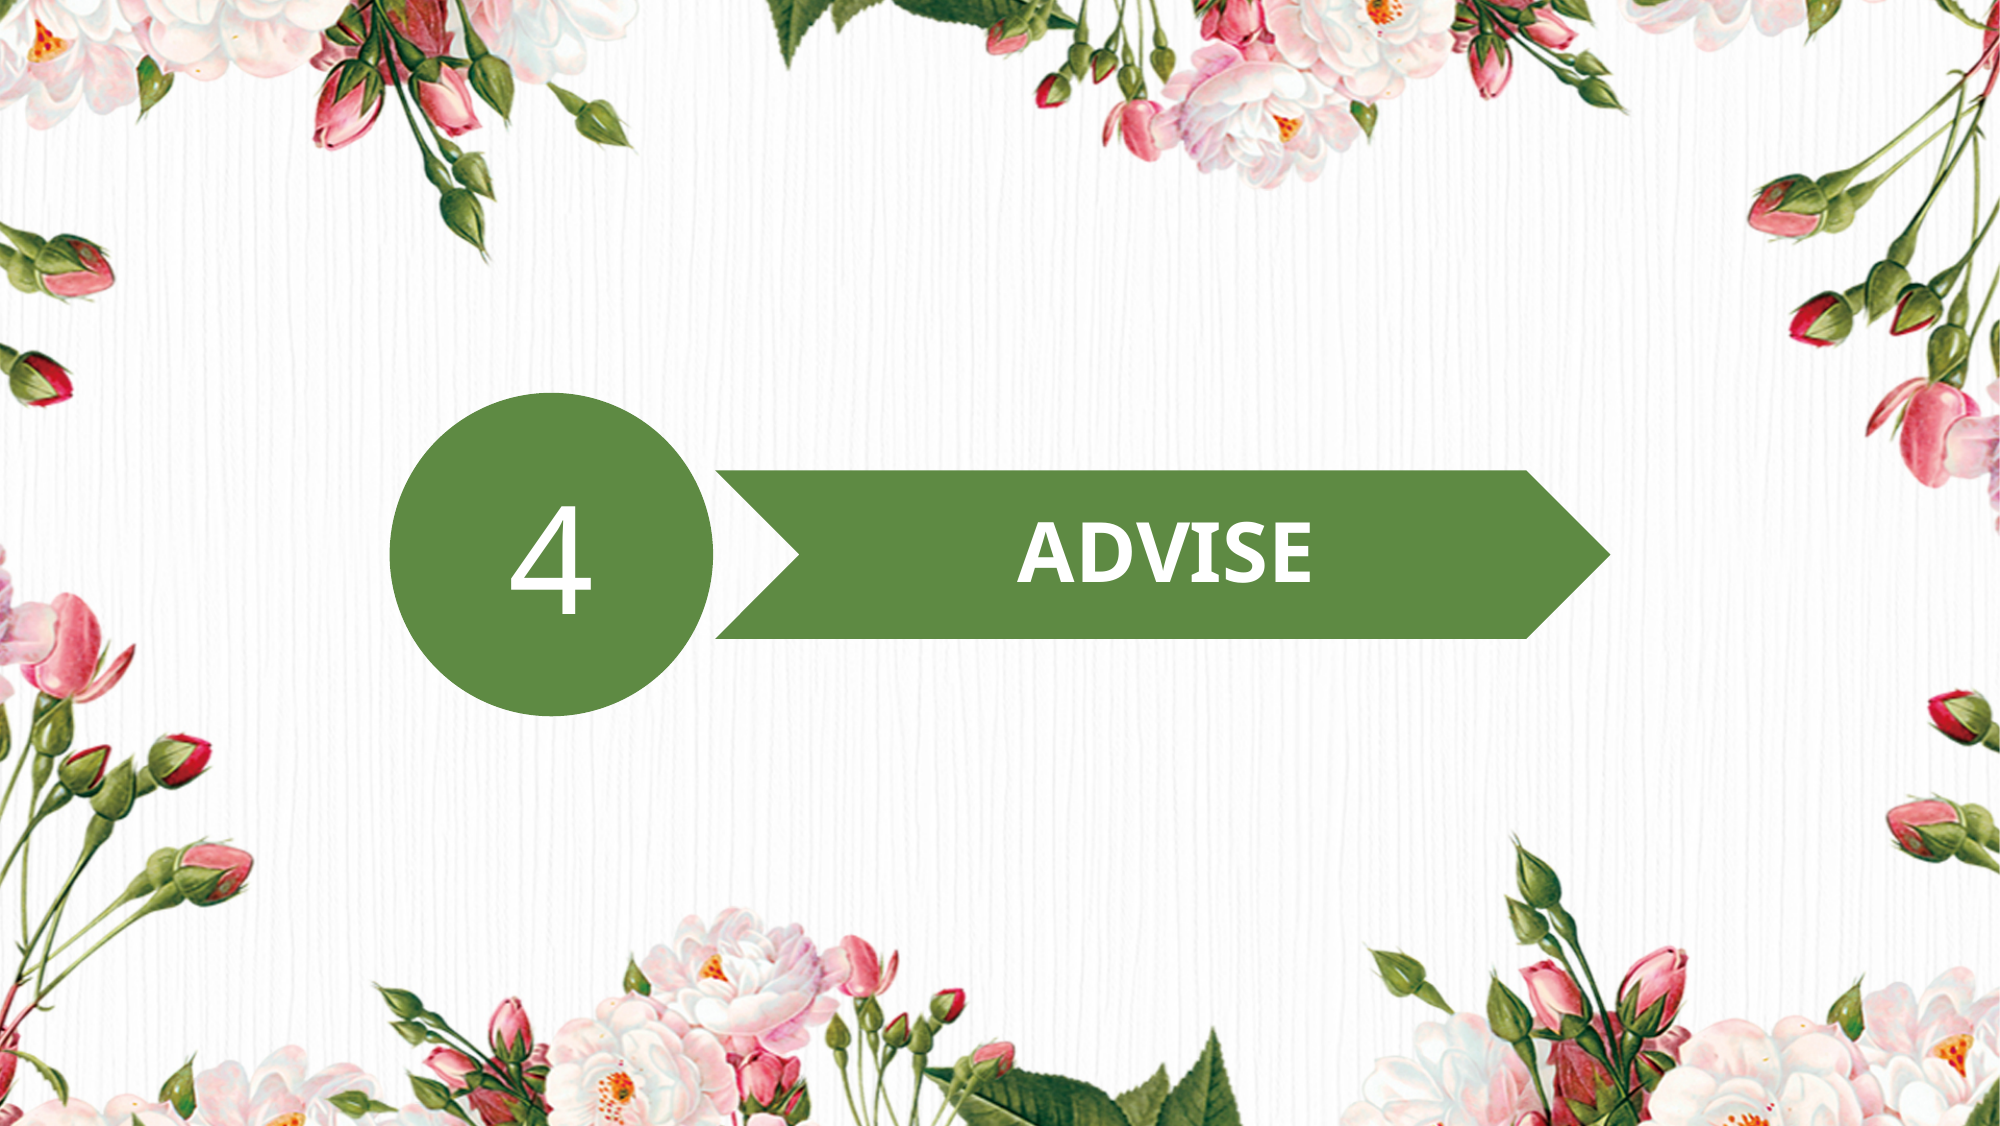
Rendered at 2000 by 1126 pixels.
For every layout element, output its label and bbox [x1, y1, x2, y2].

text_box [389, 392, 1611, 717]
picture [0, 0, 2000, 1126]
